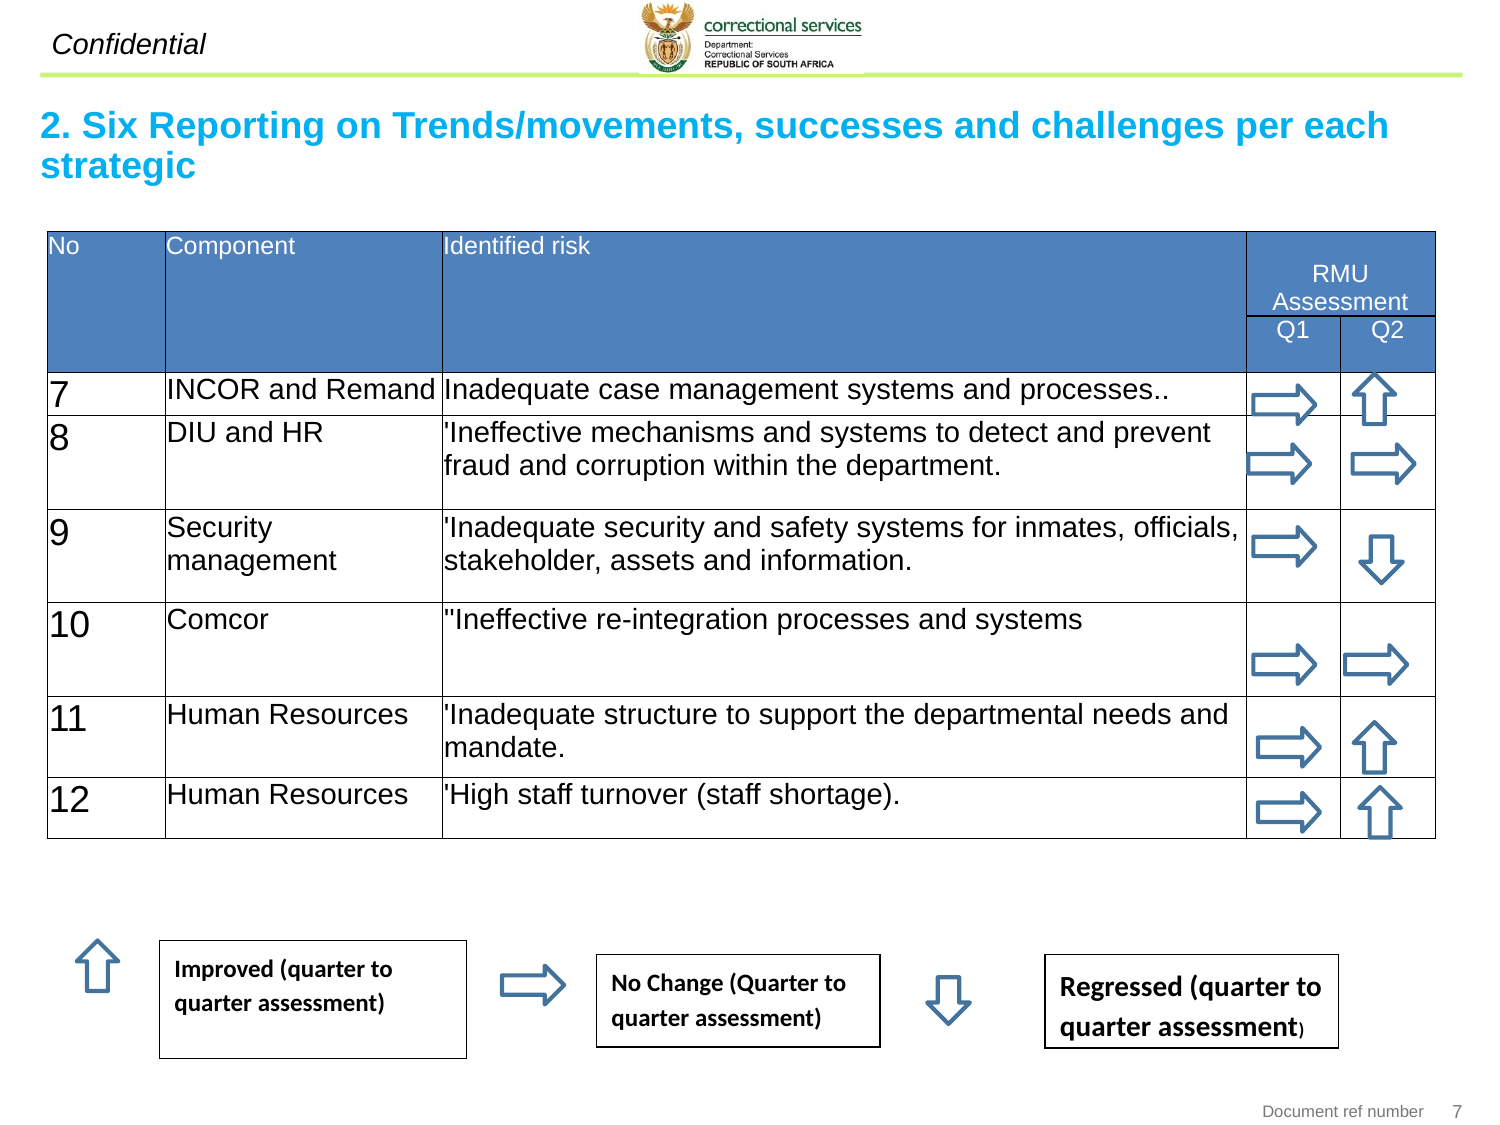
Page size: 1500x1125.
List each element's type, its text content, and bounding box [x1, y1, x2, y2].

text_box Regressed (quarter to quarter assessment) [1045, 954, 1339, 1048]
picture [639, 0, 864, 74]
table_cell [1341, 697, 1435, 777]
table_cell [1375, 373, 1435, 415]
table_cell Comcor [166, 603, 442, 696]
table_header No [48, 232, 165, 372]
text_box [76, 940, 119, 992]
table_cell 'Inadequate structure to support the departmental needs and mandate. [443, 697, 1246, 777]
table_cell 11 [48, 697, 165, 777]
table_cell Human Resources [166, 697, 442, 777]
text_box No Change (Quarter to quarter assessment) [596, 954, 880, 1047]
table_header Component [166, 232, 442, 372]
table_header Identified risk [443, 232, 1246, 372]
table_cell [1341, 778, 1435, 838]
table_cell [1341, 510, 1435, 602]
table_cell 'Inadequate security and safety systems for inmates, officials, stakeholder, assets and information. [443, 510, 1246, 602]
text_box [1359, 787, 1401, 838]
text_box [1253, 645, 1316, 684]
table_cell 10 [48, 603, 165, 696]
table_cell 9 [48, 510, 165, 602]
table_cell DIU and HR [166, 416, 442, 509]
table_cell Q2 [1341, 317, 1435, 372]
text_box [1257, 792, 1321, 832]
table_cell ''Ineffective re-integration processes and systems [443, 603, 1246, 696]
table_cell [1247, 416, 1340, 509]
table_cell Inadequate case management systems and processes.. [443, 373, 1246, 415]
table_cell [1341, 603, 1435, 696]
table_cell Human Resources [166, 778, 442, 838]
table_header RMU Assessment [1247, 232, 1435, 315]
table_cell [1247, 603, 1340, 696]
text_box [501, 965, 565, 1005]
table_cell [1247, 697, 1340, 777]
table_cell 'Ineffective mechanisms and systems to detect and prevent fraud and corruption within the department. [443, 416, 1246, 509]
table_cell 7 [48, 373, 165, 415]
text_box [1253, 385, 1316, 425]
text_box [927, 977, 970, 1024]
table_cell [1247, 510, 1340, 602]
table_cell [1341, 416, 1435, 509]
table_cell [1247, 373, 1340, 415]
text_box [1353, 373, 1396, 425]
text_box [1248, 444, 1311, 484]
text_box [1257, 727, 1321, 767]
text_box [1360, 536, 1403, 584]
table_cell 12 [48, 778, 165, 838]
table_cell INCOR and Remand [166, 373, 442, 415]
table_cell [1247, 778, 1340, 838]
text_box [1353, 722, 1396, 773]
text_box [1352, 444, 1415, 484]
text_box [1253, 527, 1316, 566]
table_cell 'High staff turnover (staff shortage). [443, 778, 1246, 838]
text_box Improved (quarter to quarter assessment) [159, 940, 467, 1059]
title 2. Six Reporting on Trends/movements, successes and challenges per each strategic [39, 105, 1460, 189]
table_cell Q1 [1247, 317, 1340, 372]
table_cell 8 [48, 416, 165, 509]
text_box [1345, 645, 1408, 684]
table_cell [1341, 373, 1374, 415]
table_cell Security management [166, 510, 442, 602]
